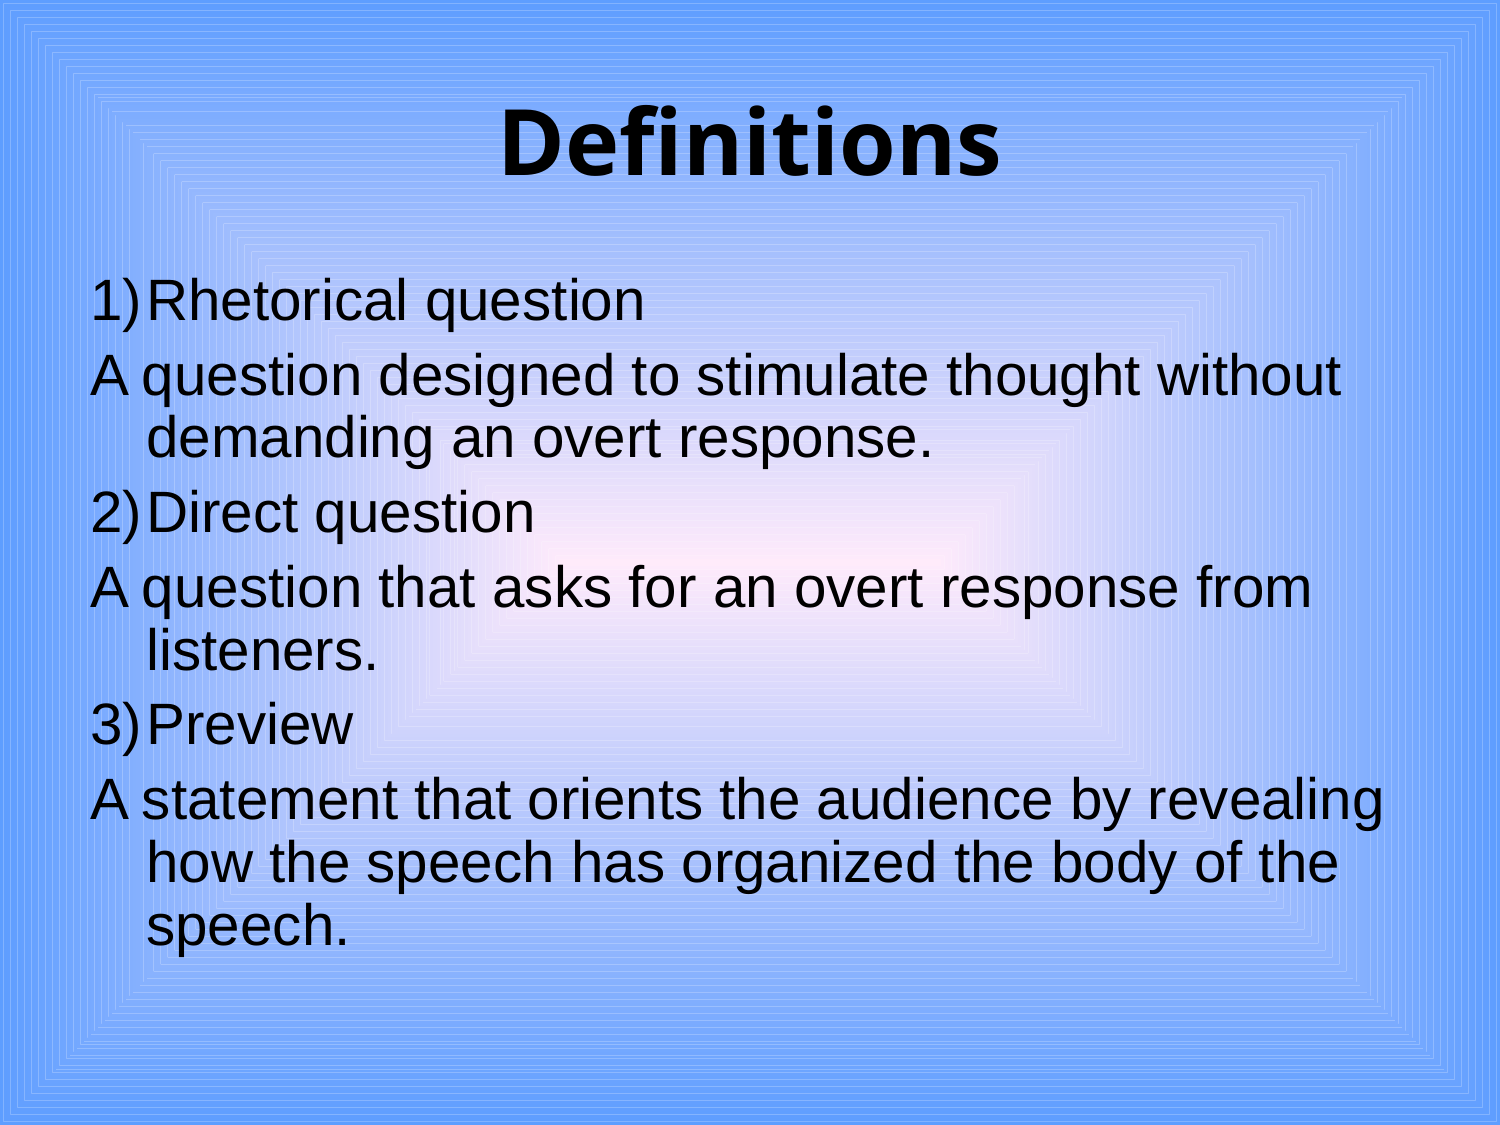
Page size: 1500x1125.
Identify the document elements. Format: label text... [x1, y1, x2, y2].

list 1) Rhetorical question A question designed to stimulate thought without demanding an overt response. 2) Direct question A question that asks for an overt response from listeners. 3) Preview A statement that orients the audience by revealing how the speech has organized the body of the speech. [74, 262, 1426, 1006]
title Definitions [74, 44, 1426, 233]
